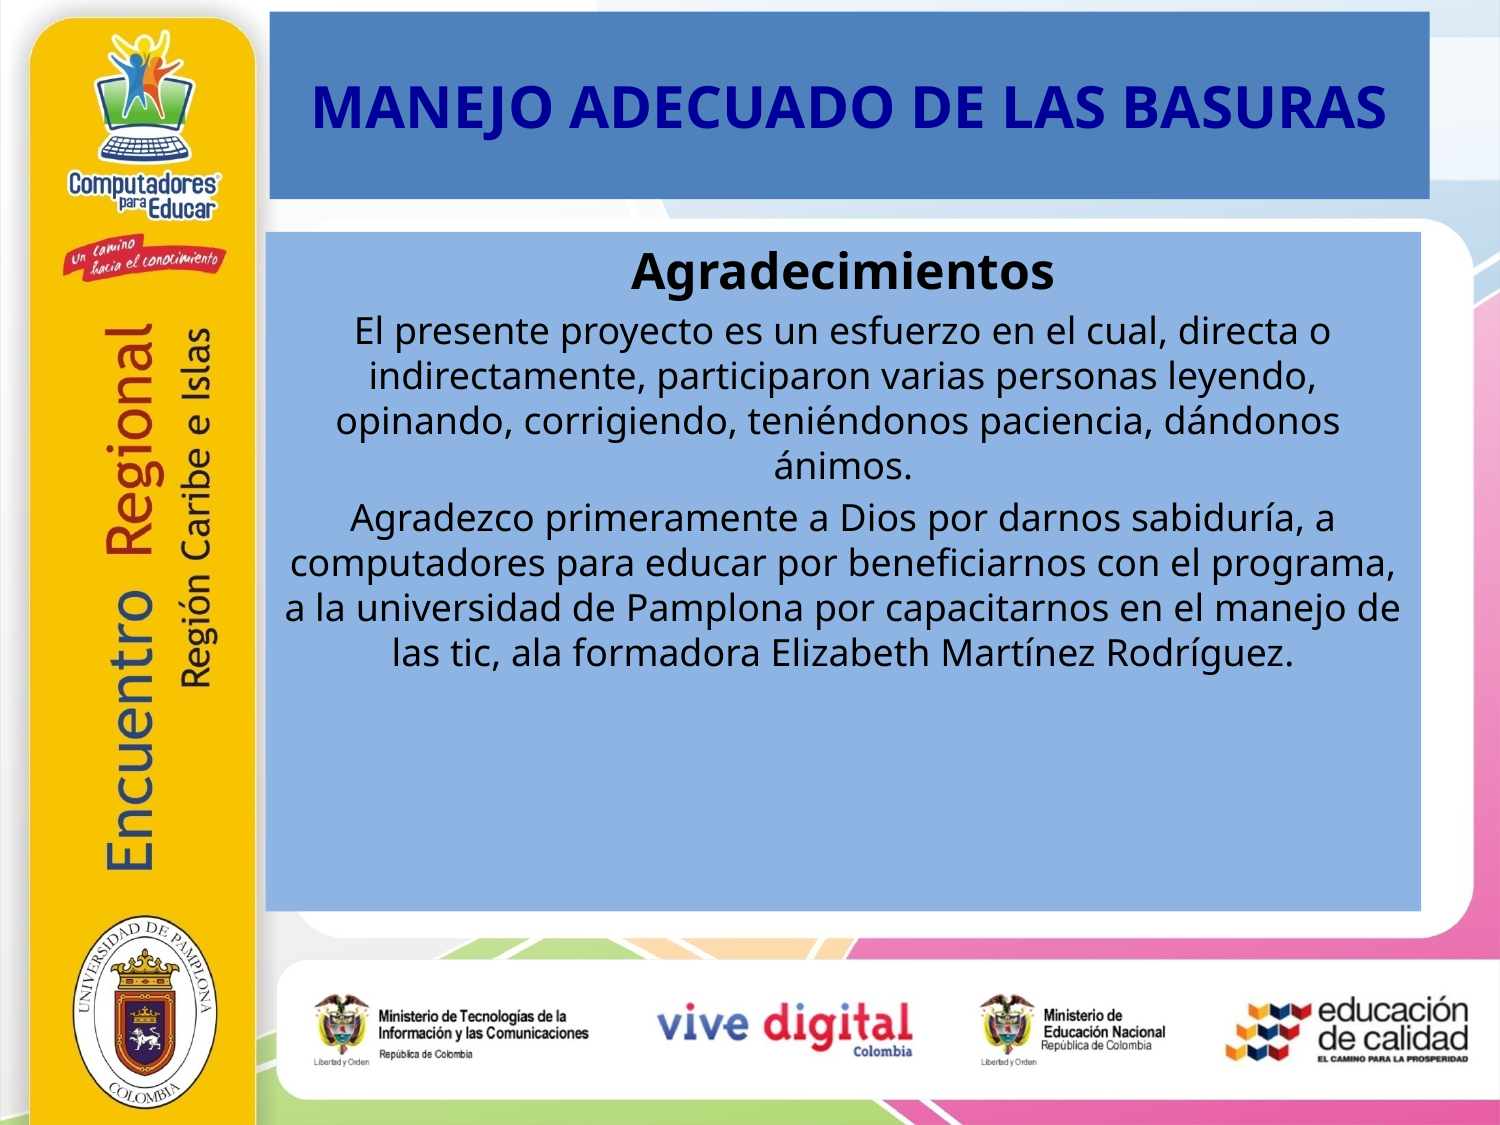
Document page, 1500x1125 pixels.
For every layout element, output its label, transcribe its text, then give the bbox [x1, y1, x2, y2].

list Agradecimientos El presente proyecto es un esfuerzo en el cual, directa o indirectamente, participaron varias personas leyendo, opinando, corrigiendo, teniéndonos paciencia, dándonos ánimos. Agradezco primeramente a Dios por darnos sabiduría, a computadores para educar por beneficiarnos con el programa, a la universidad de Pamplona por capacitarnos en el manejo de las tic, ala formadora Elizabeth Martínez Rodríguez. [265, 231, 1422, 912]
title MANEJO ADECUADO DE LAS BASURAS [269, 11, 1430, 200]
picture [0, 0, 1500, 1125]
